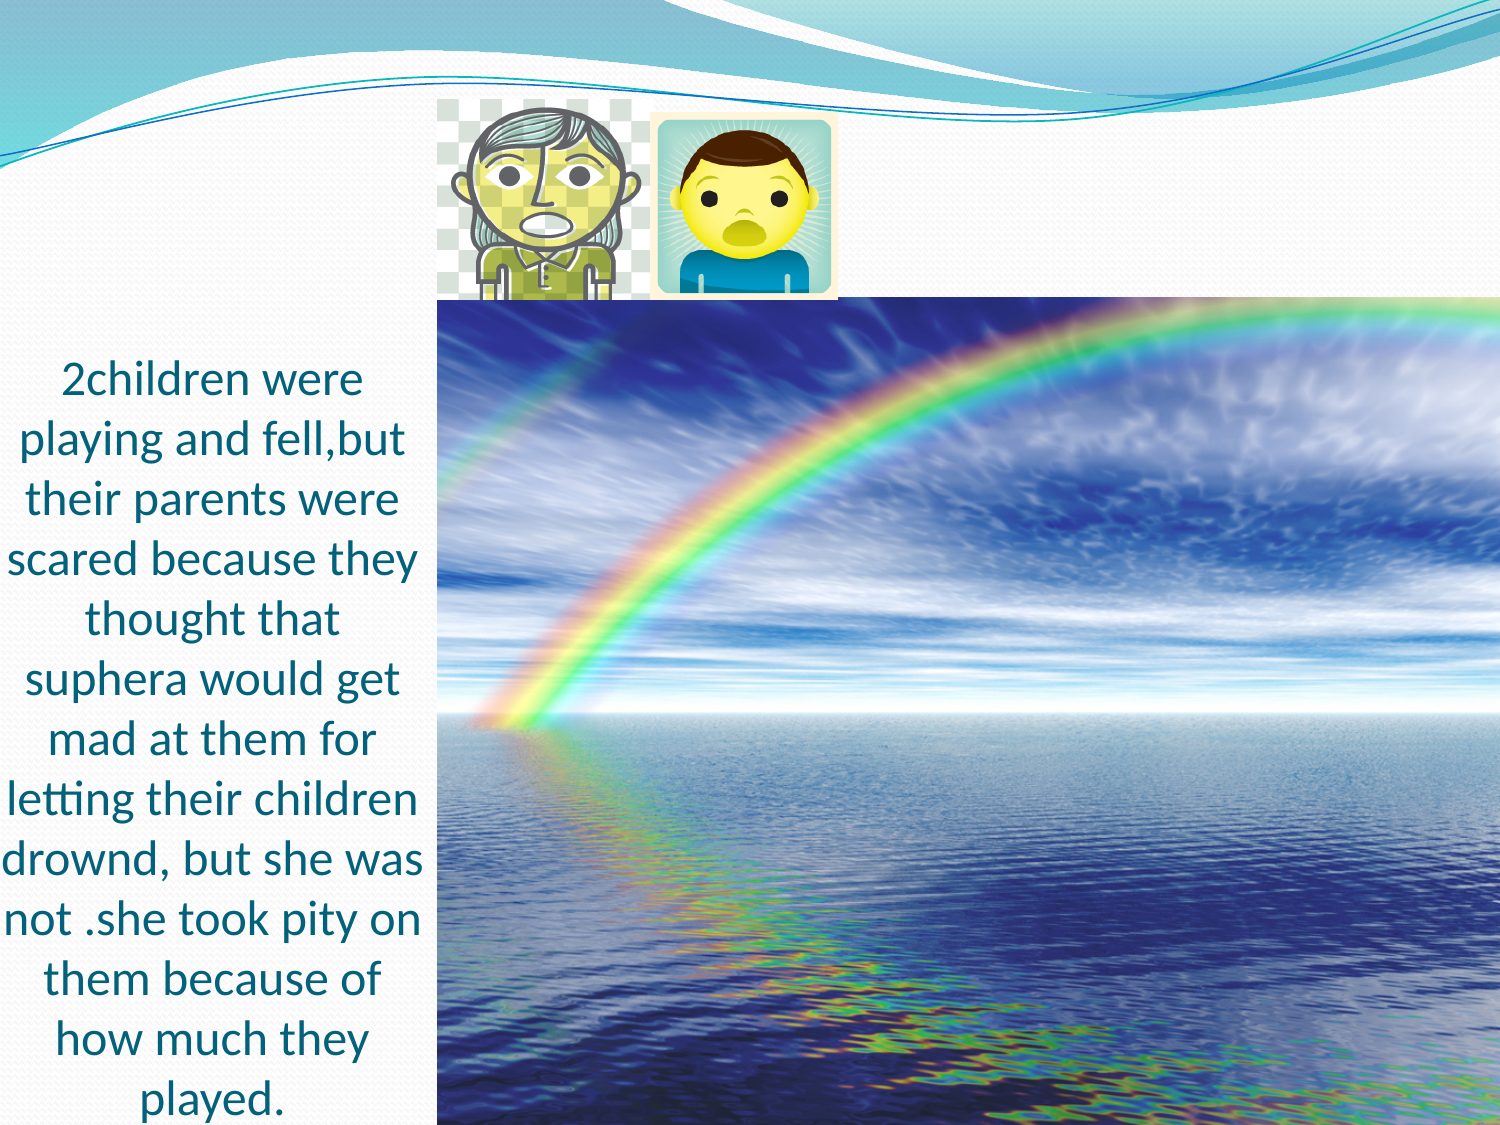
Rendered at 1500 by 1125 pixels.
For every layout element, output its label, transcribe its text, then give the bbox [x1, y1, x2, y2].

title 2children were playing and fell,but their parents were scared because they thought that suphera would get mad at them for letting their children drownd, but she was not .she took pity on them because of how much they played. [0, 37, 425, 1125]
picture [437, 99, 1500, 1125]
